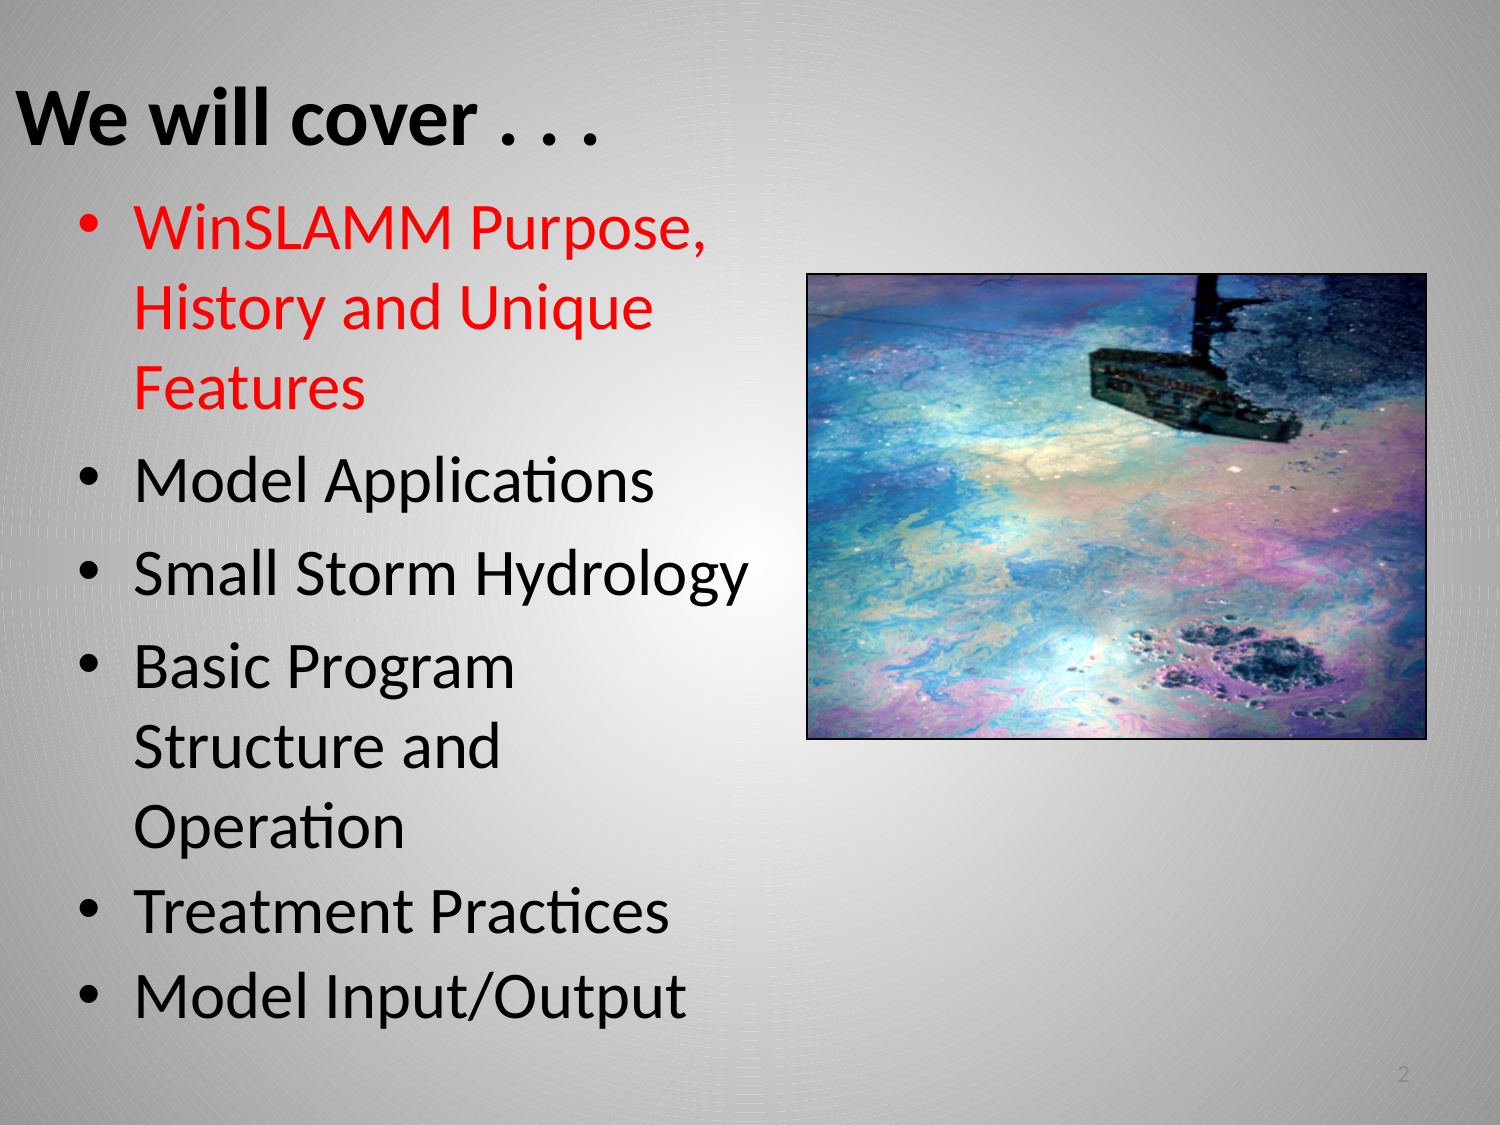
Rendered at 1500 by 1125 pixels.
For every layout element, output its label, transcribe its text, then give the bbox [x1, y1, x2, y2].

title We will cover . . . [0, 50, 1500, 175]
slide_number 2 [1074, 1042, 1425, 1103]
picture [808, 274, 1426, 738]
list WinSLAMM Purpose, History and Unique Features Model Applications Small Storm Hydrology Basic Program Structure and Operation Treatment Practices Model Input/Output [62, 174, 788, 1063]
